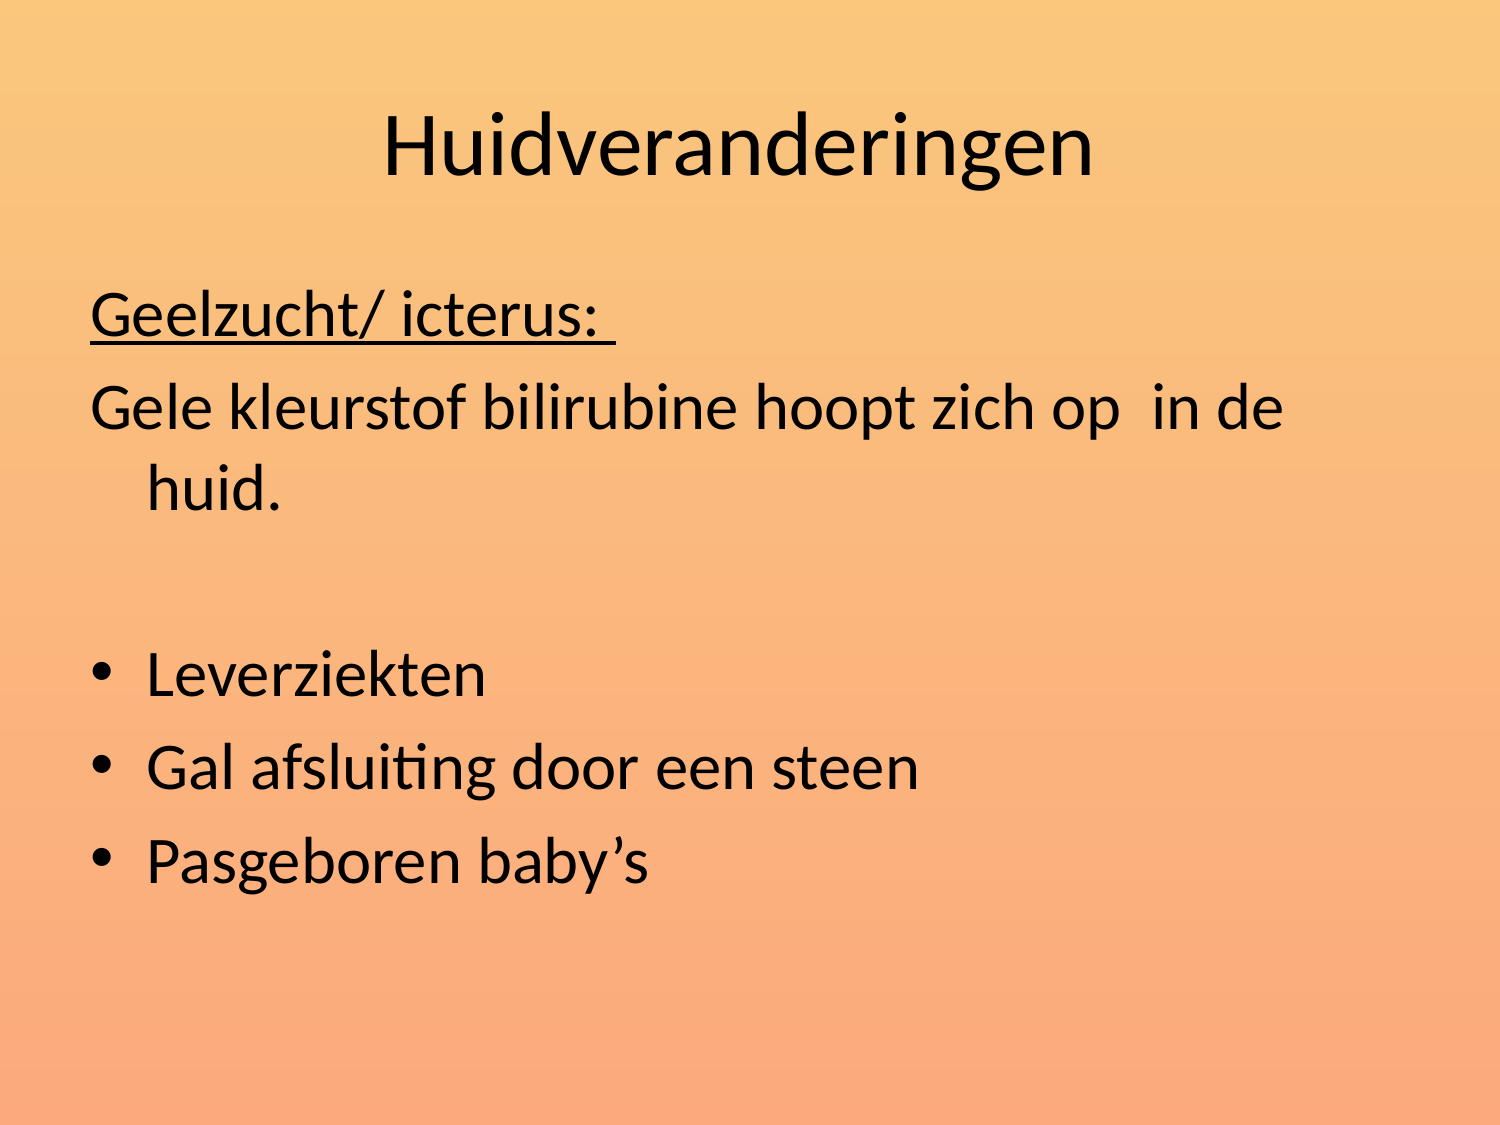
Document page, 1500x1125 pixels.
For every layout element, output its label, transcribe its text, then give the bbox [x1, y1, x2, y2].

list Geelzucht/ icterus: Gele kleurstof bilirubine hoopt zich op in de huid. Leverziekten Gal afsluiting door een steen Pasgeboren baby’s [75, 262, 1425, 1005]
title Huidveranderingen [75, 45, 1425, 233]
